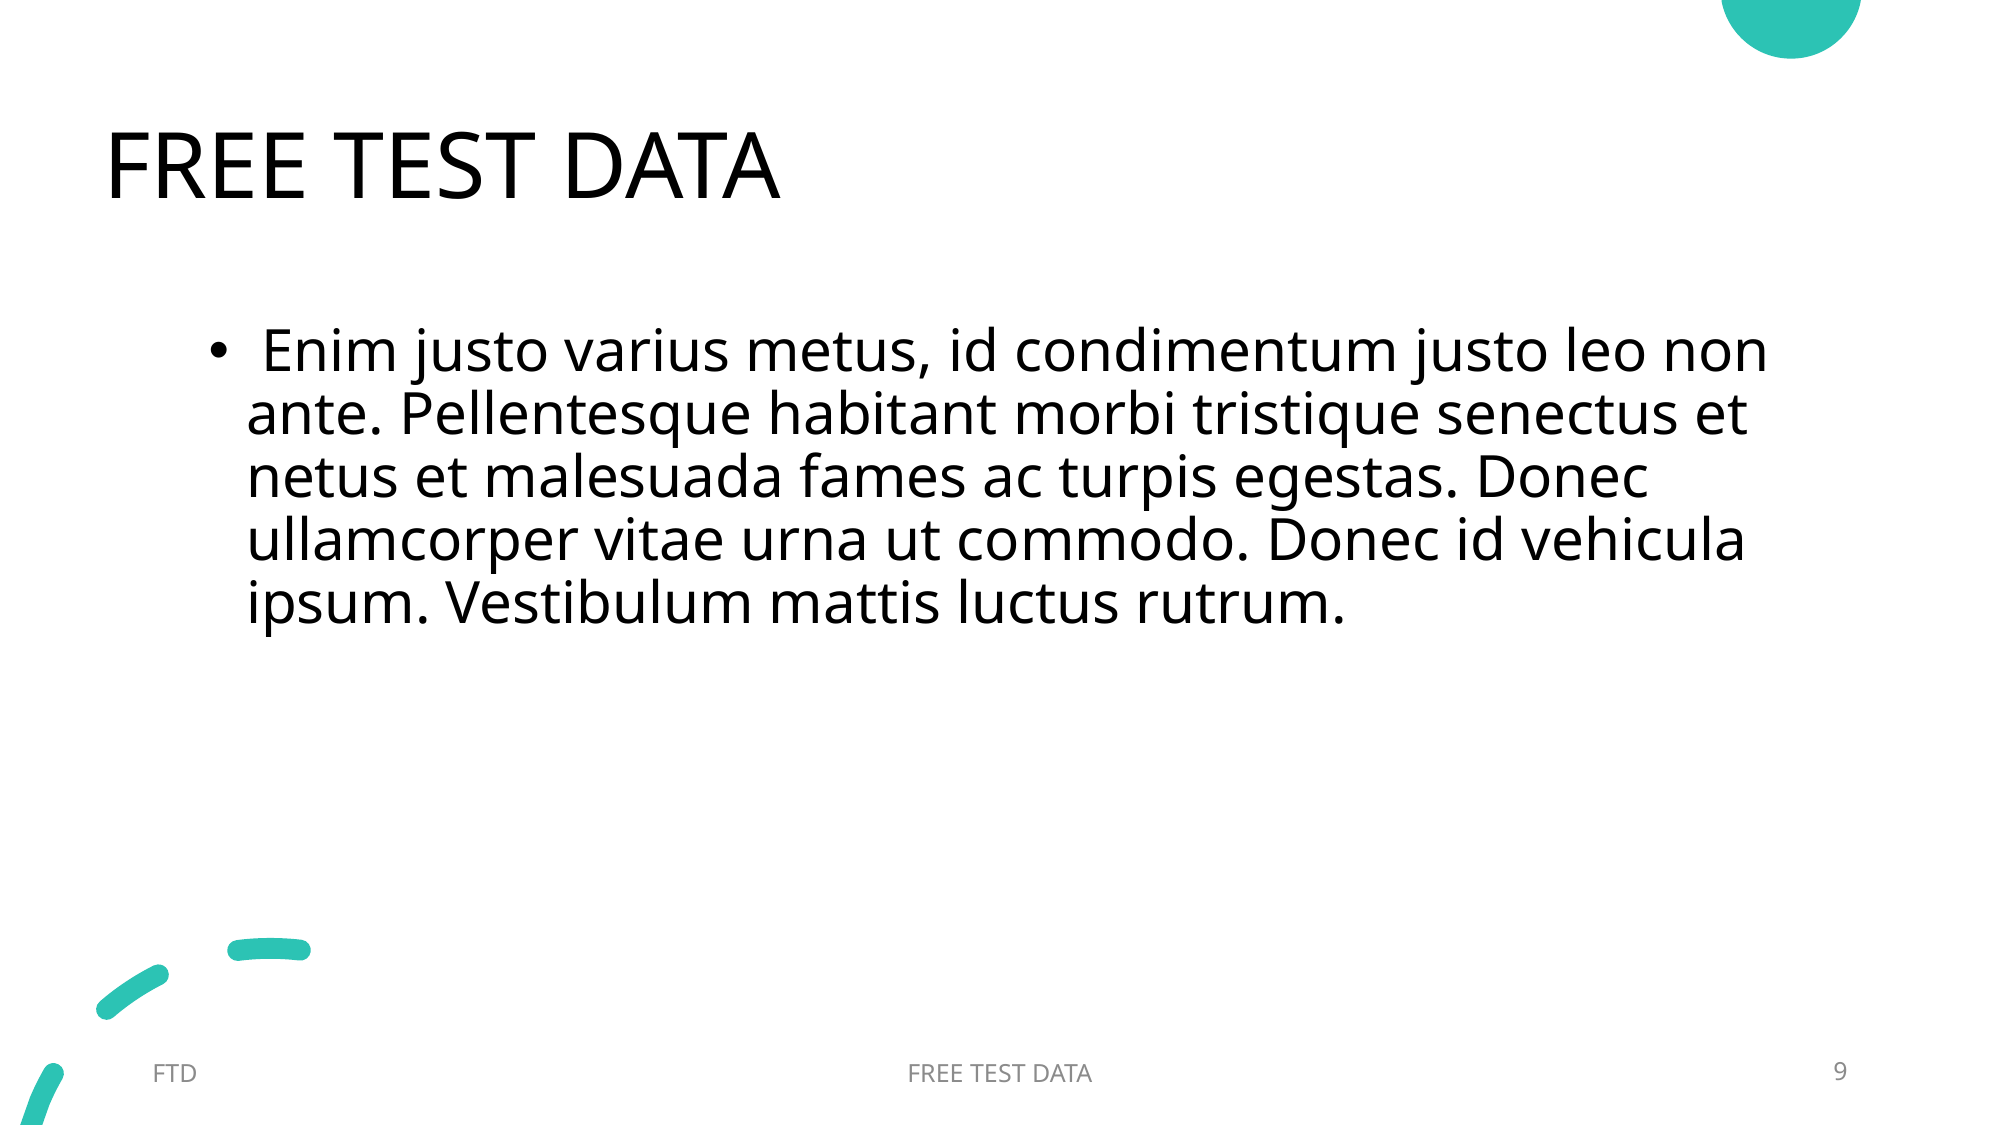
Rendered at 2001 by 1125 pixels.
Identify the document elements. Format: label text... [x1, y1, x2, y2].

title FREE TEST DATA [88, 59, 1814, 278]
slide_number 9 [1412, 1042, 1863, 1103]
list Enim justo varius metus, id condimentum justo leo non ante. Pellentesque habitant morbi tristique senectus et netus et malesuada fames ac turpis egestas. Donec ullamcorper vitae urna ut commodo. Donec id vehicula ipsum. Vestibulum mattis luctus rutrum. [193, 313, 1806, 947]
footer FREE TEST DATA [662, 1042, 1338, 1103]
slide_number FTD [137, 1042, 588, 1103]
